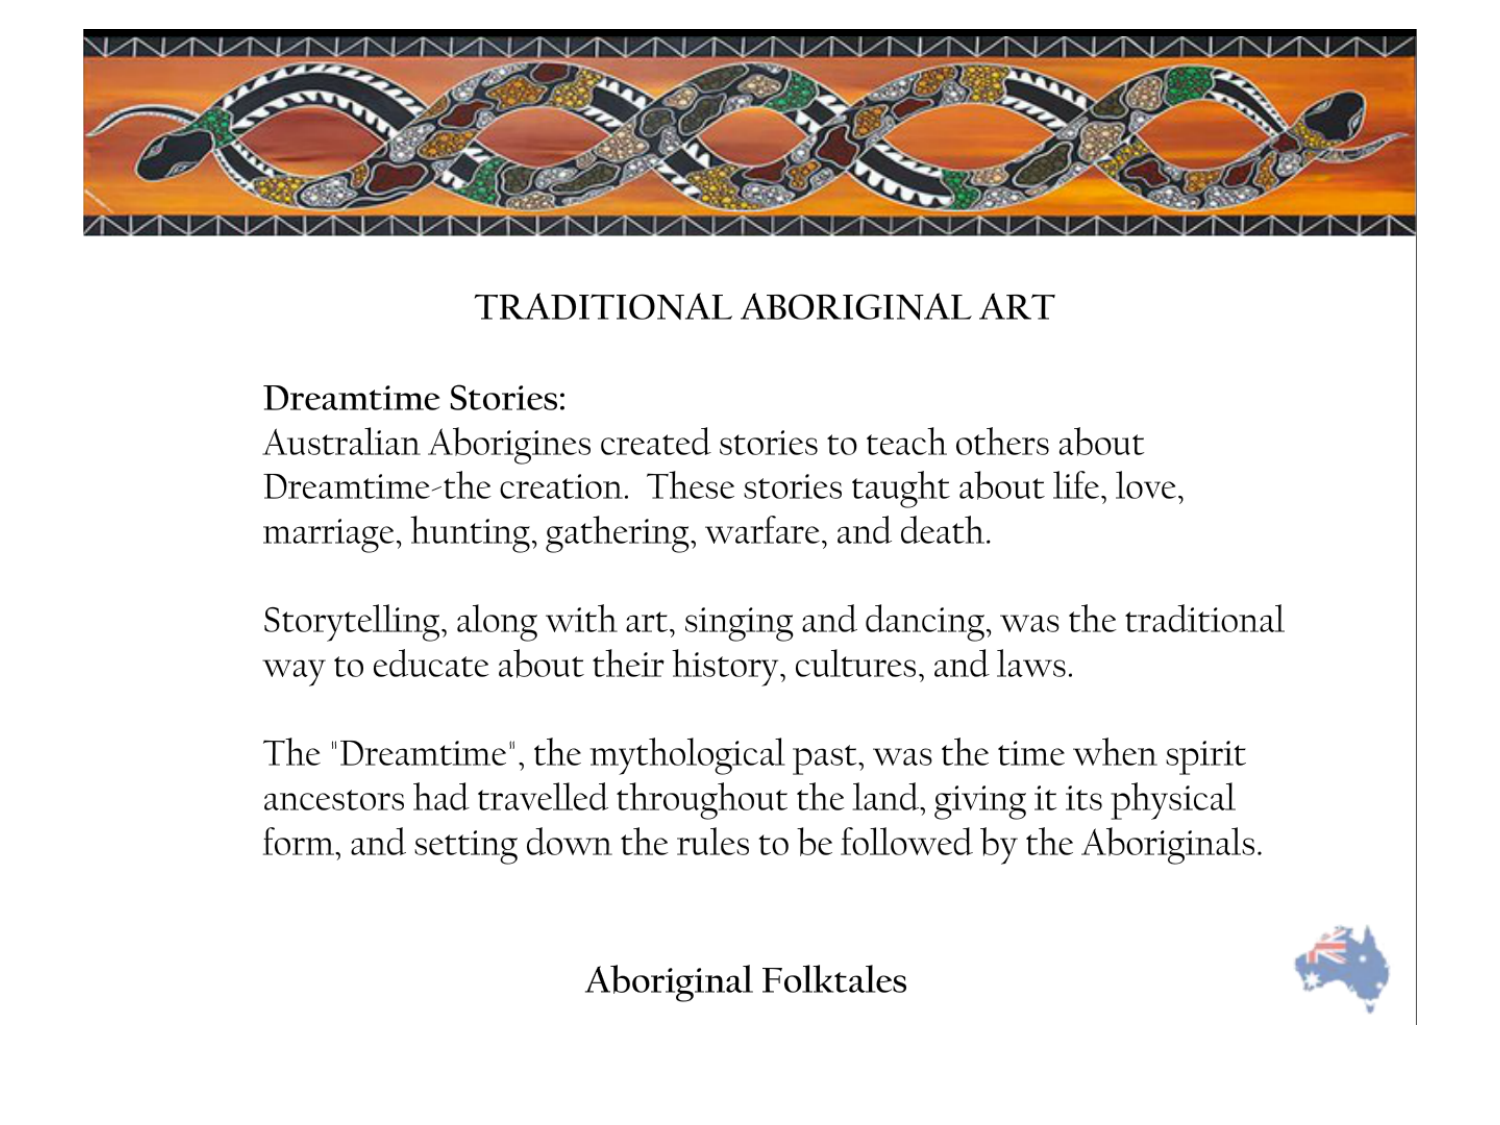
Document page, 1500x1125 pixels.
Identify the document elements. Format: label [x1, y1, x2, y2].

picture [83, 28, 1417, 1026]
